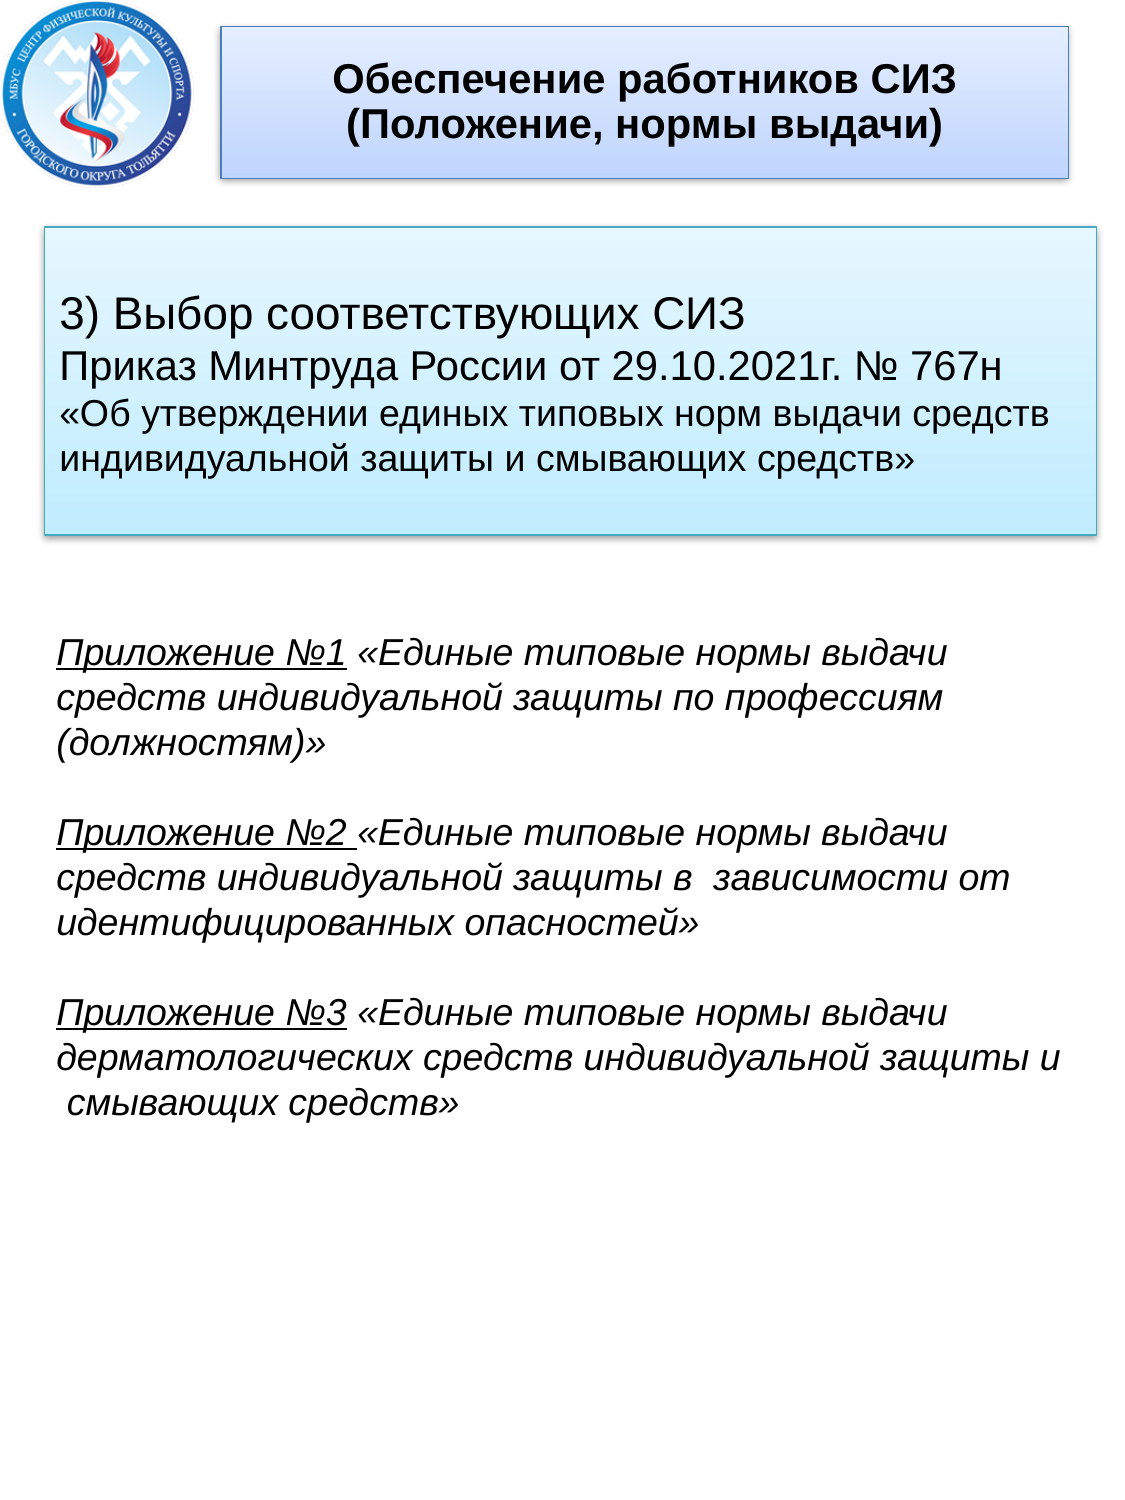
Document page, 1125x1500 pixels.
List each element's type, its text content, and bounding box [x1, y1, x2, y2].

picture [0, 0, 195, 189]
title Обеспечение работников СИЗ (Положение, нормы выдачи) [220, 26, 1069, 179]
text_box 3) Выбор соответствующих СИЗ Приказ Минтруда России от 29.10.2021г. № 767н «Об утверждении единых типовых норм выдачи средств индивидуальной защиты и смывающих средств» [44, 226, 1097, 536]
subtitle Приложение №1 «Единые типовые нормы выдачи средств индивидуальной защиты по профессиям (должностям)» Приложение №2 «Единые типовые нормы выдачи средств индивидуальной защиты в зависимости от идентифицированных опасностей» Приложение №3 «Единые типовые нормы выдачи дерматологических средств индивидуальной защиты и смывающих средств» [56, 561, 1069, 1235]
